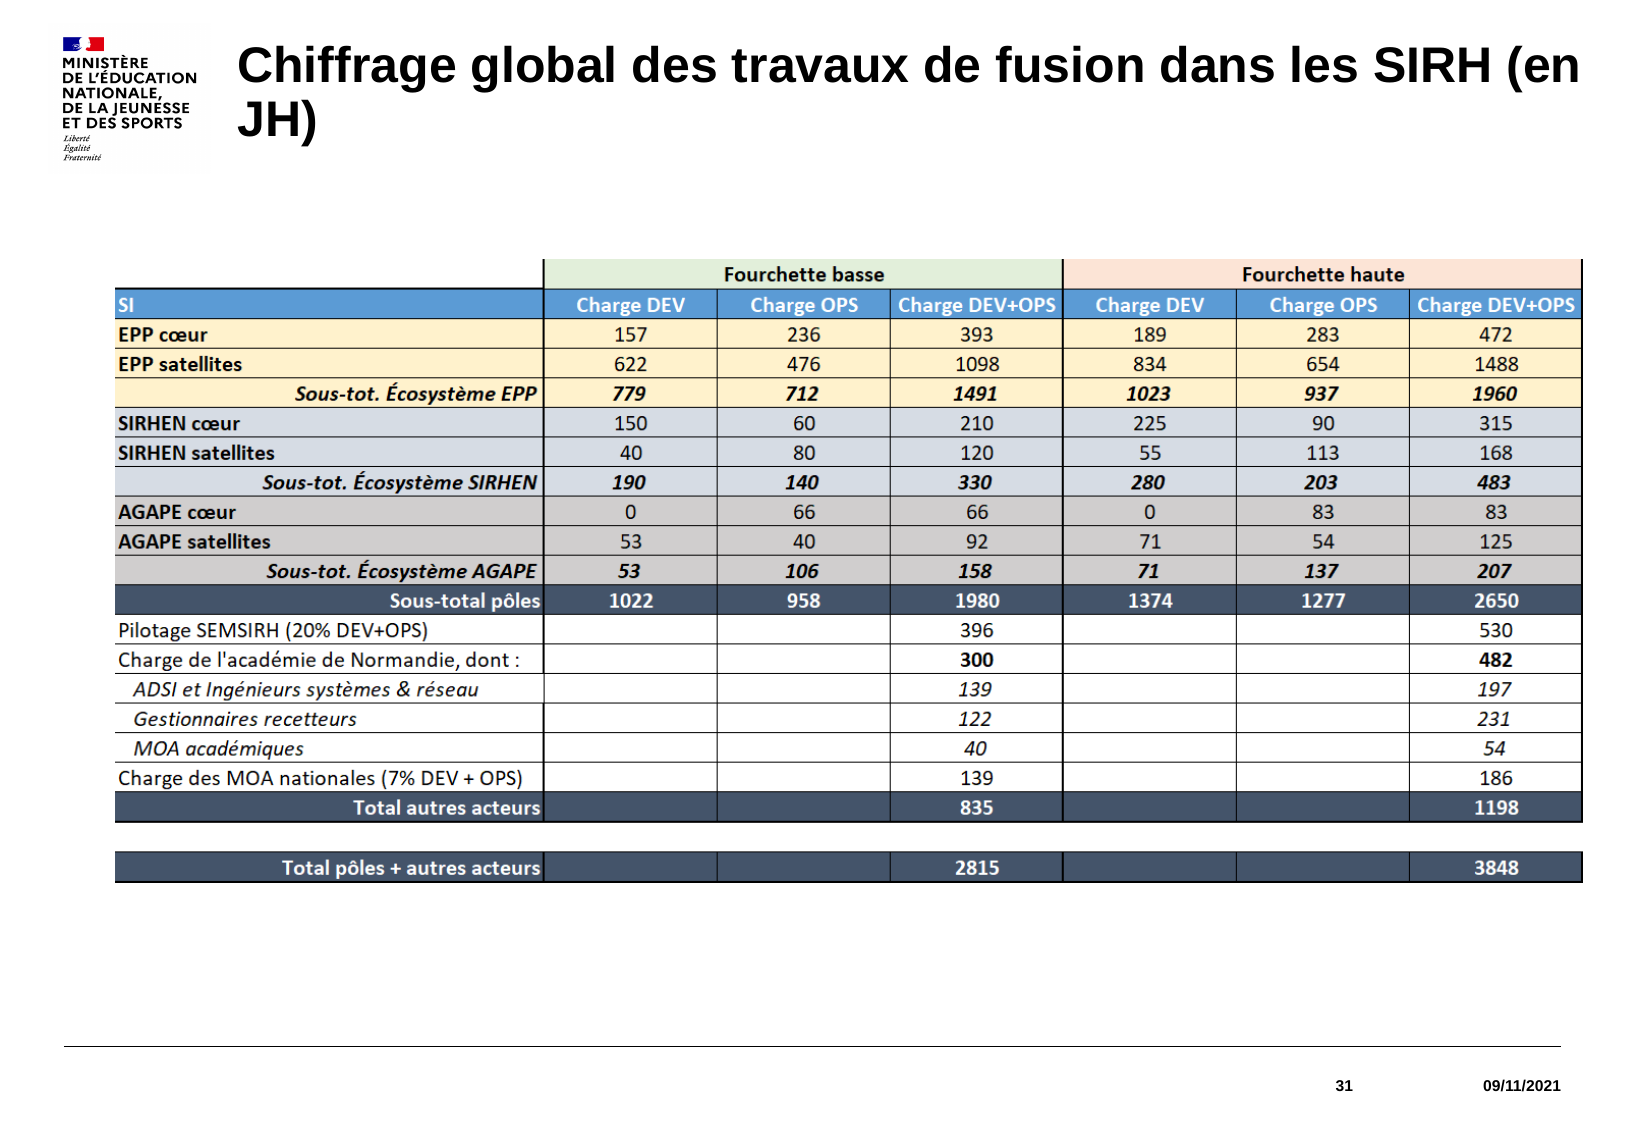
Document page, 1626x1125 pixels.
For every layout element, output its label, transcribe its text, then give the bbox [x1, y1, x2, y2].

title Chiffrage global des travaux de fusion dans les SIRH (en JH) [237, 39, 1625, 119]
picture [114, 258, 1584, 883]
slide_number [1354, 1046, 1562, 1125]
slide_number 31 [1113, 1046, 1354, 1125]
picture [48, 23, 211, 174]
